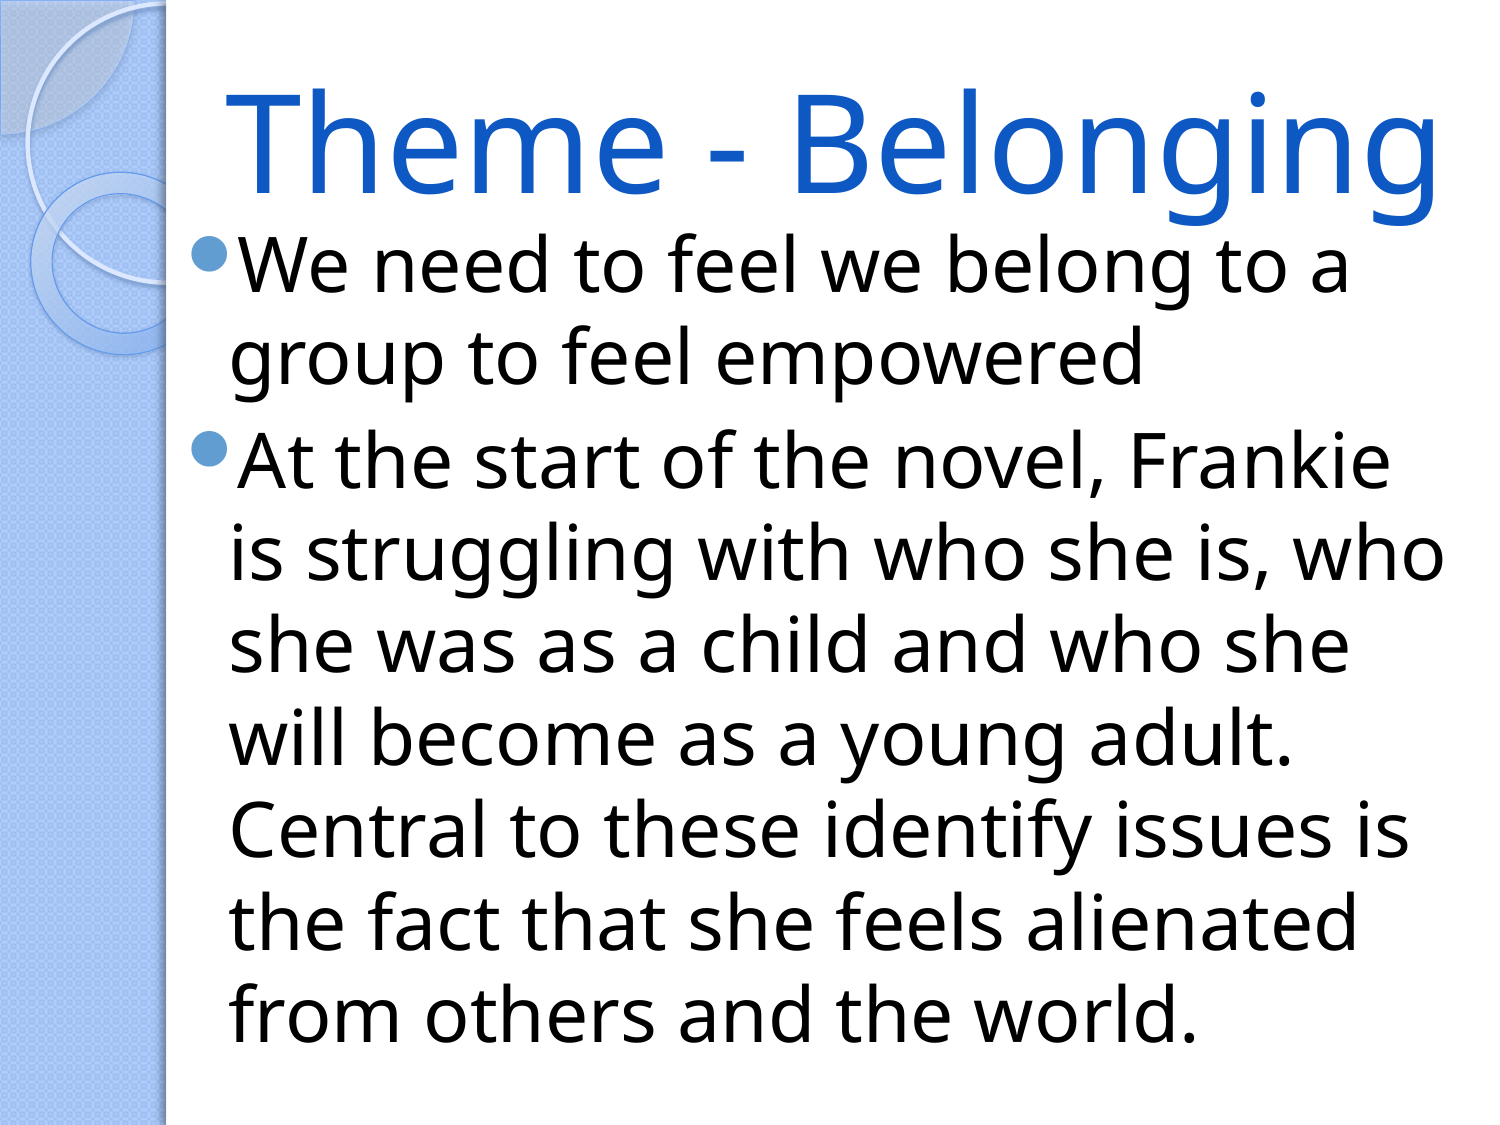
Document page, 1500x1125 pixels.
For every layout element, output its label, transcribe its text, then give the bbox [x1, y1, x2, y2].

title Theme - Belonging [171, 45, 1500, 233]
list We need to feel we belong to a group to feel empowered At the start of the novel, Frankie is struggling with who she is, who she was as a child and who she will become as a young adult. Central to these identify issues is the fact that she feels alienated from others and the world. [159, 208, 1466, 1083]
